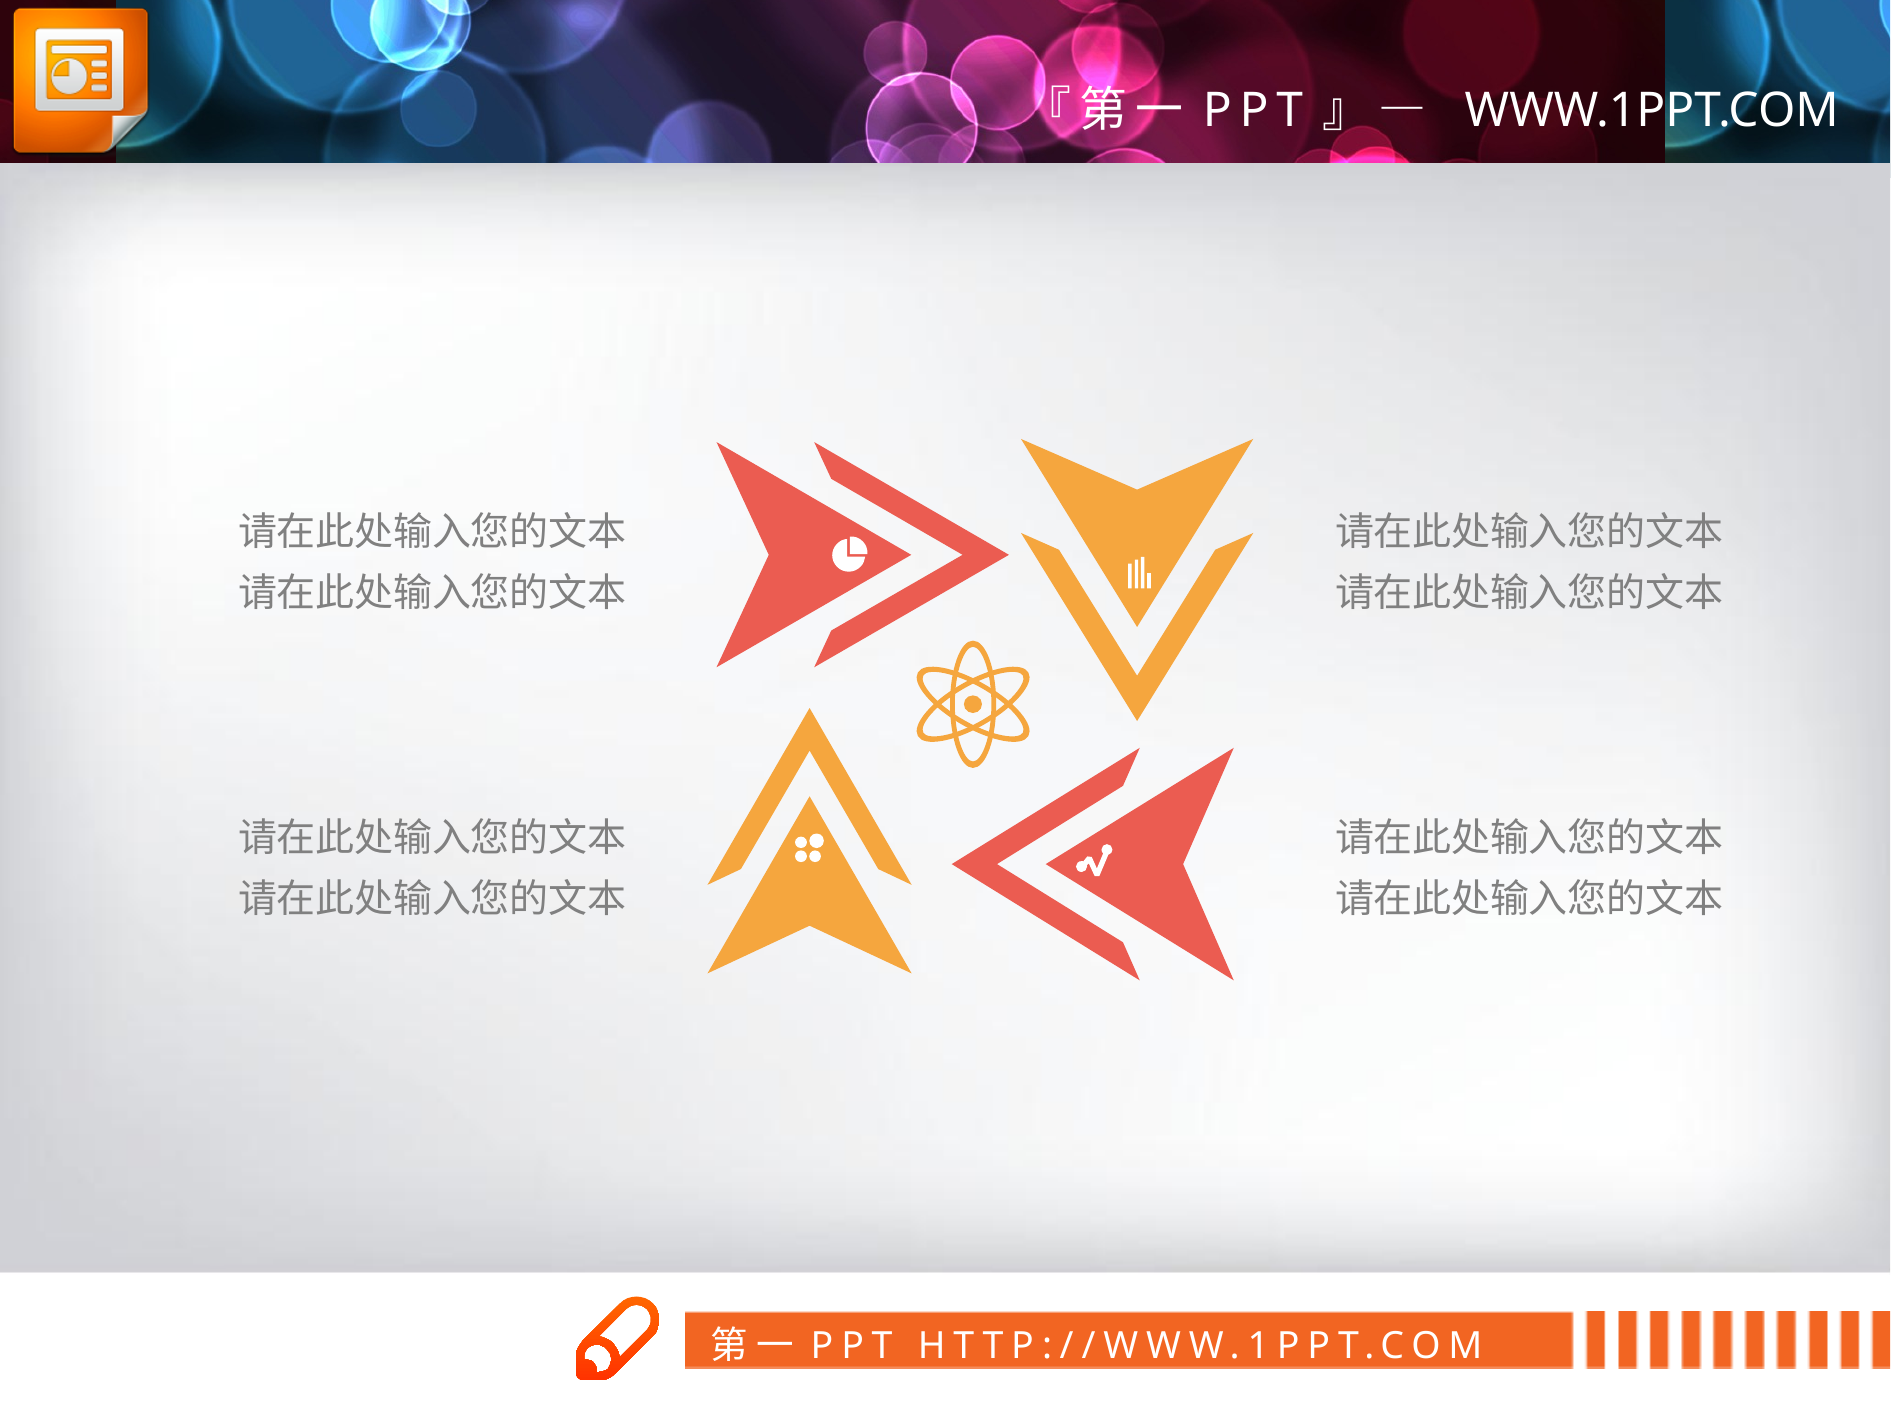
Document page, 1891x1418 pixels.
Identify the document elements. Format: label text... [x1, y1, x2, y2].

text_box [707, 796, 912, 974]
text_box [809, 850, 821, 863]
text_box [1021, 438, 1254, 627]
text_box [832, 538, 866, 572]
text_box [1134, 559, 1139, 589]
text_box [716, 442, 912, 668]
text_box [1021, 532, 1254, 722]
text_box 请在此处输入您的文本 请在此处输入您的文本 [212, 791, 652, 928]
text_box [795, 850, 807, 863]
text_box [1075, 844, 1113, 877]
text_box 请在此处输入您的文本 请在此处输入您的文本 [1309, 791, 1748, 928]
text_box [849, 536, 868, 555]
text_box 请在此处输入您的文本 请在此处输入您的文本 [212, 485, 652, 622]
text_box [795, 836, 807, 849]
picture [0, 0, 1891, 1275]
text_box [707, 708, 912, 885]
text_box [809, 833, 824, 849]
picture [685, 1311, 1891, 1369]
text_box [1140, 556, 1145, 589]
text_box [911, 640, 1036, 769]
text_box [951, 747, 1140, 981]
text_box [1045, 747, 1234, 981]
text_box [1147, 573, 1151, 589]
text_box [814, 442, 1009, 668]
text_box [1128, 563, 1132, 589]
text_box 请在此处输入您的文本 请在此处输入您的文本 [1309, 485, 1748, 622]
